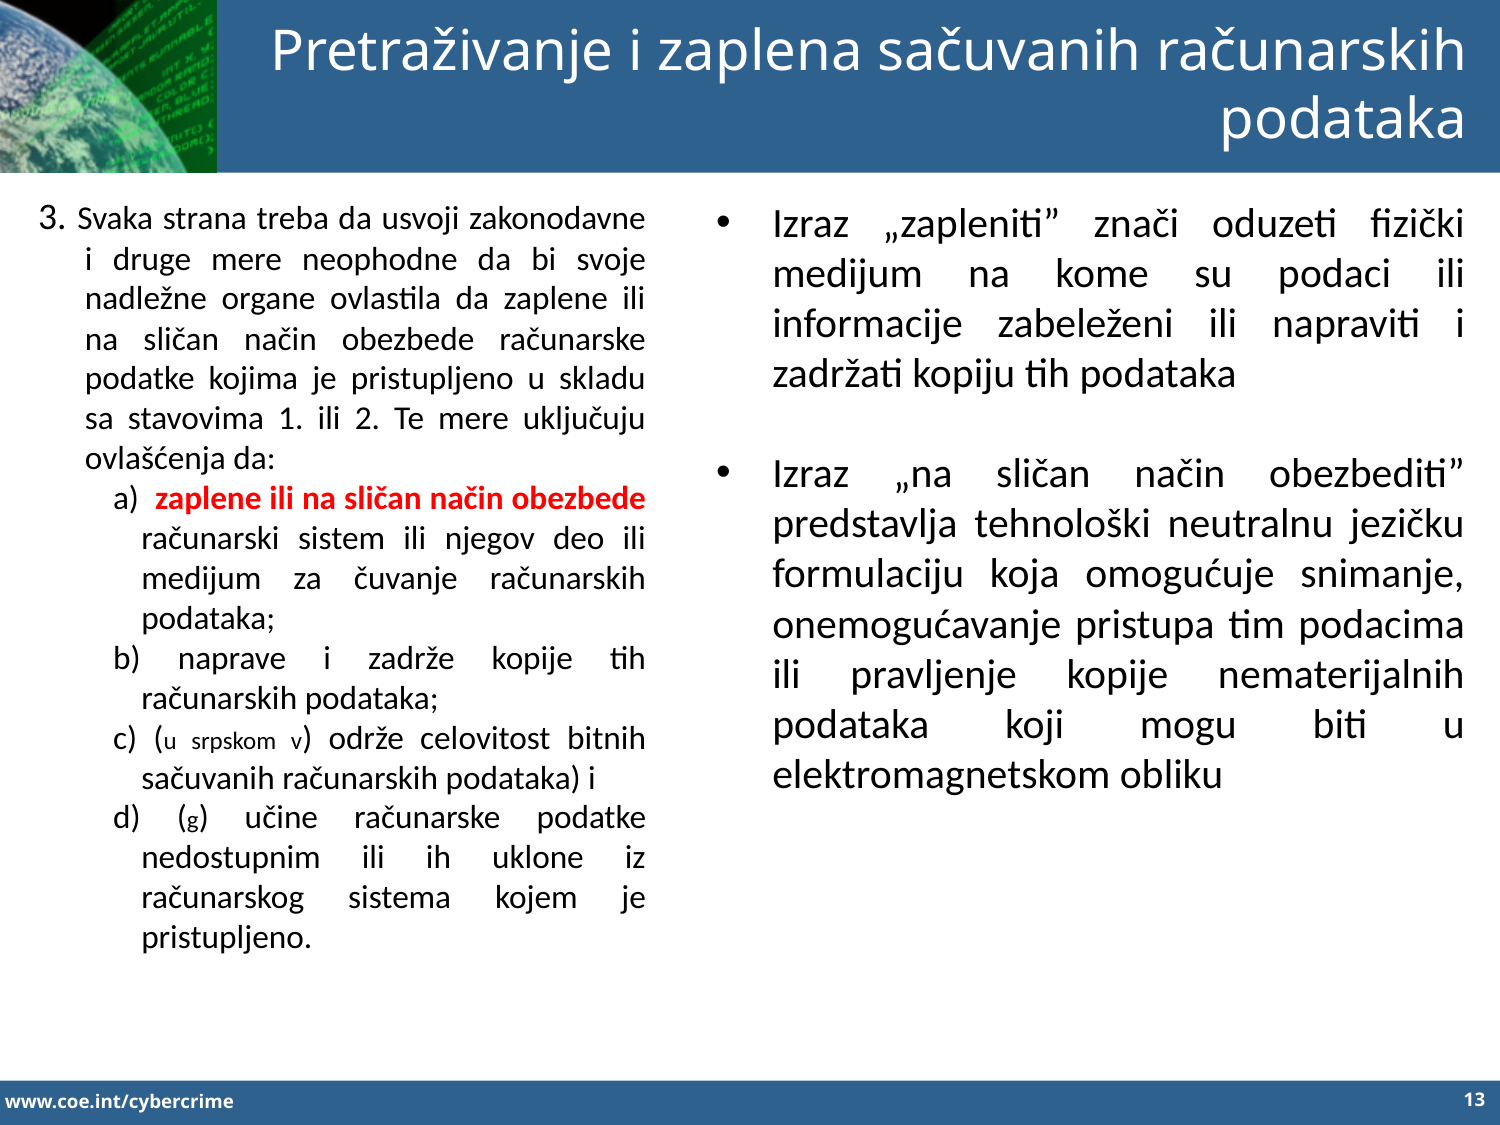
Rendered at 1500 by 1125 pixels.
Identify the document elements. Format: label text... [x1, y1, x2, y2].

text_box 3. Svaka strana treba da usvoji zakonodavne i druge mere neophodne da bi svoje nadležne organe ovlastila da zaplene ili na sličan način obezbede računarske podatke kojima je pristupljeno u skladu sa stavovima 1. ili 2. Te mere uključuju ovlašćenja da: a) zaplene ili na sličan način obezbede računarski sistem ili njegov deo ili medijum za čuvanje računarskih podataka; b) naprave i zadrže kopije tih računarskih podataka; c) (u srpskom v) održe celovitost bitnih sačuvanih računarskih podataka) i d) (g) učine računarske podatke nedostupnim ili ih uklone iz računarskog sistema kojem je pristupljeno. [23, 184, 662, 963]
text_box Izraz „zapleniti” znači oduzeti fizički medijum na kome su podaci ili informacije zabeleženi ili napraviti i zadržati kopiju tih podataka Izraz „na sličan način obezbediti” predstavlja tehnološki neutralnu jezičku formulaciju koja omogućuje snimanje, onemogućavanje pristupa tim podacima ili pravljenje kopije nematerijalnih podataka koji mogu biti u elektromagnetskom obliku [701, 188, 1480, 804]
text_box Pretraživanje i zaplena sačuvanih računarskih podataka [230, 7, 1483, 157]
picture [0, 0, 217, 173]
